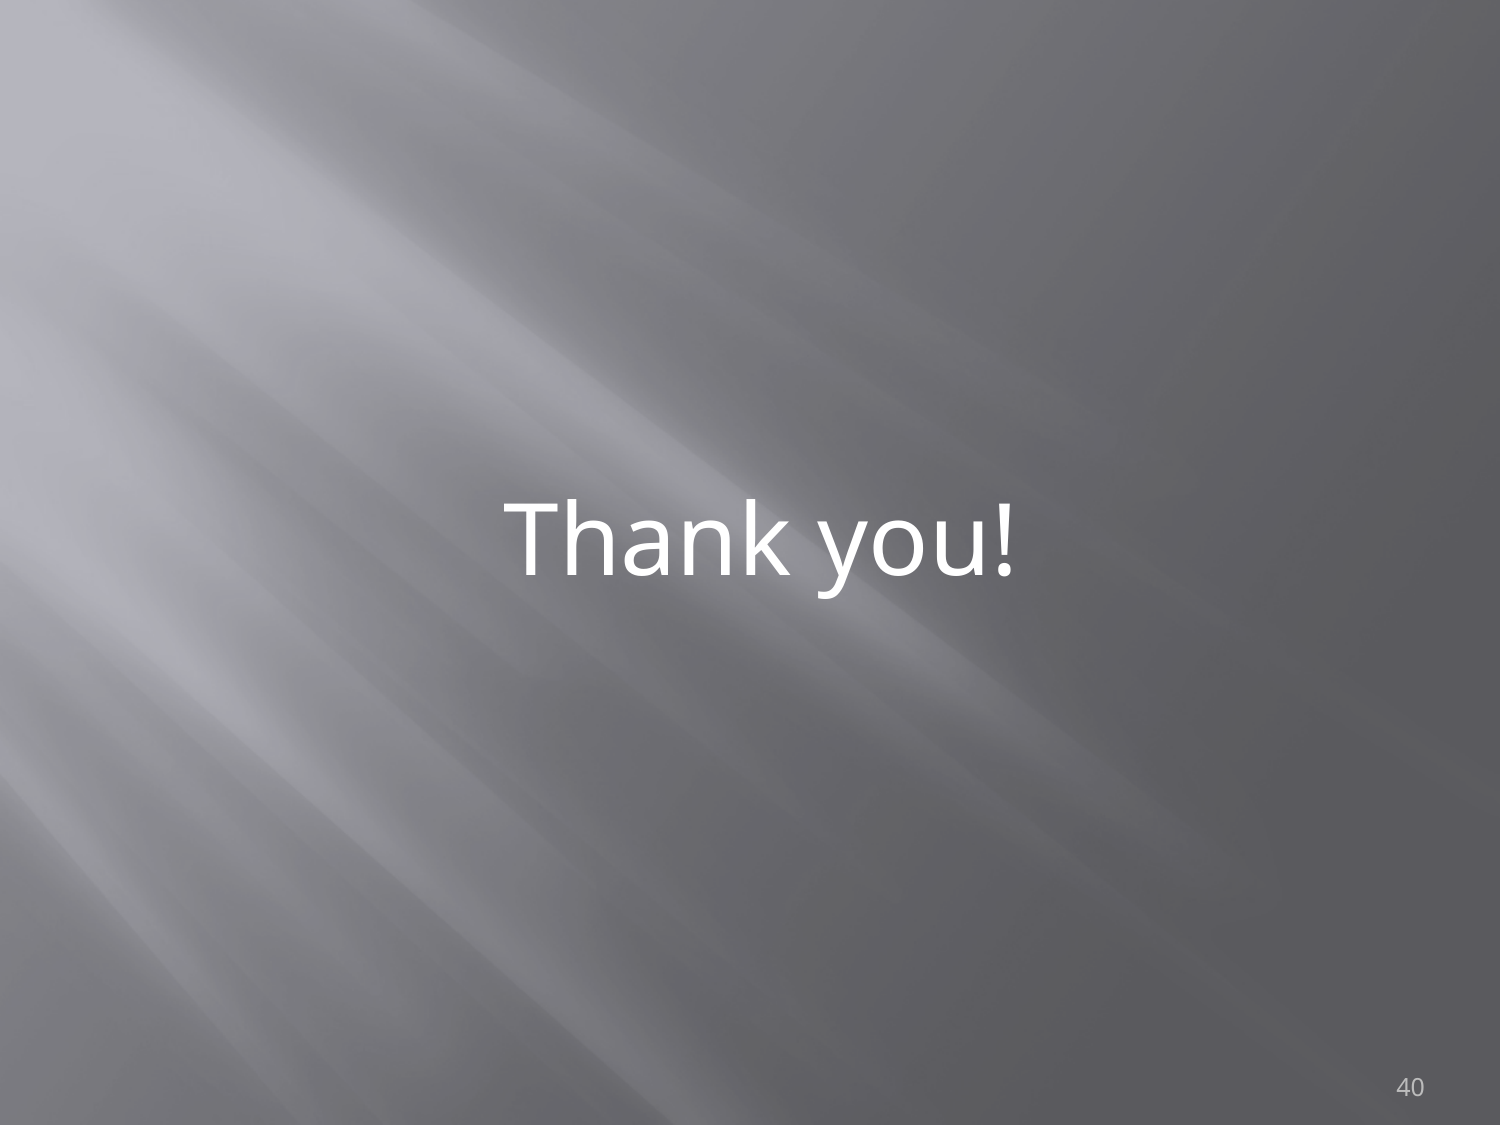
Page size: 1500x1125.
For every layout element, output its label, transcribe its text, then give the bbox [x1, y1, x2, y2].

slide_number 40 [1299, 1052, 1425, 1113]
list Thank you! [466, 468, 1117, 776]
